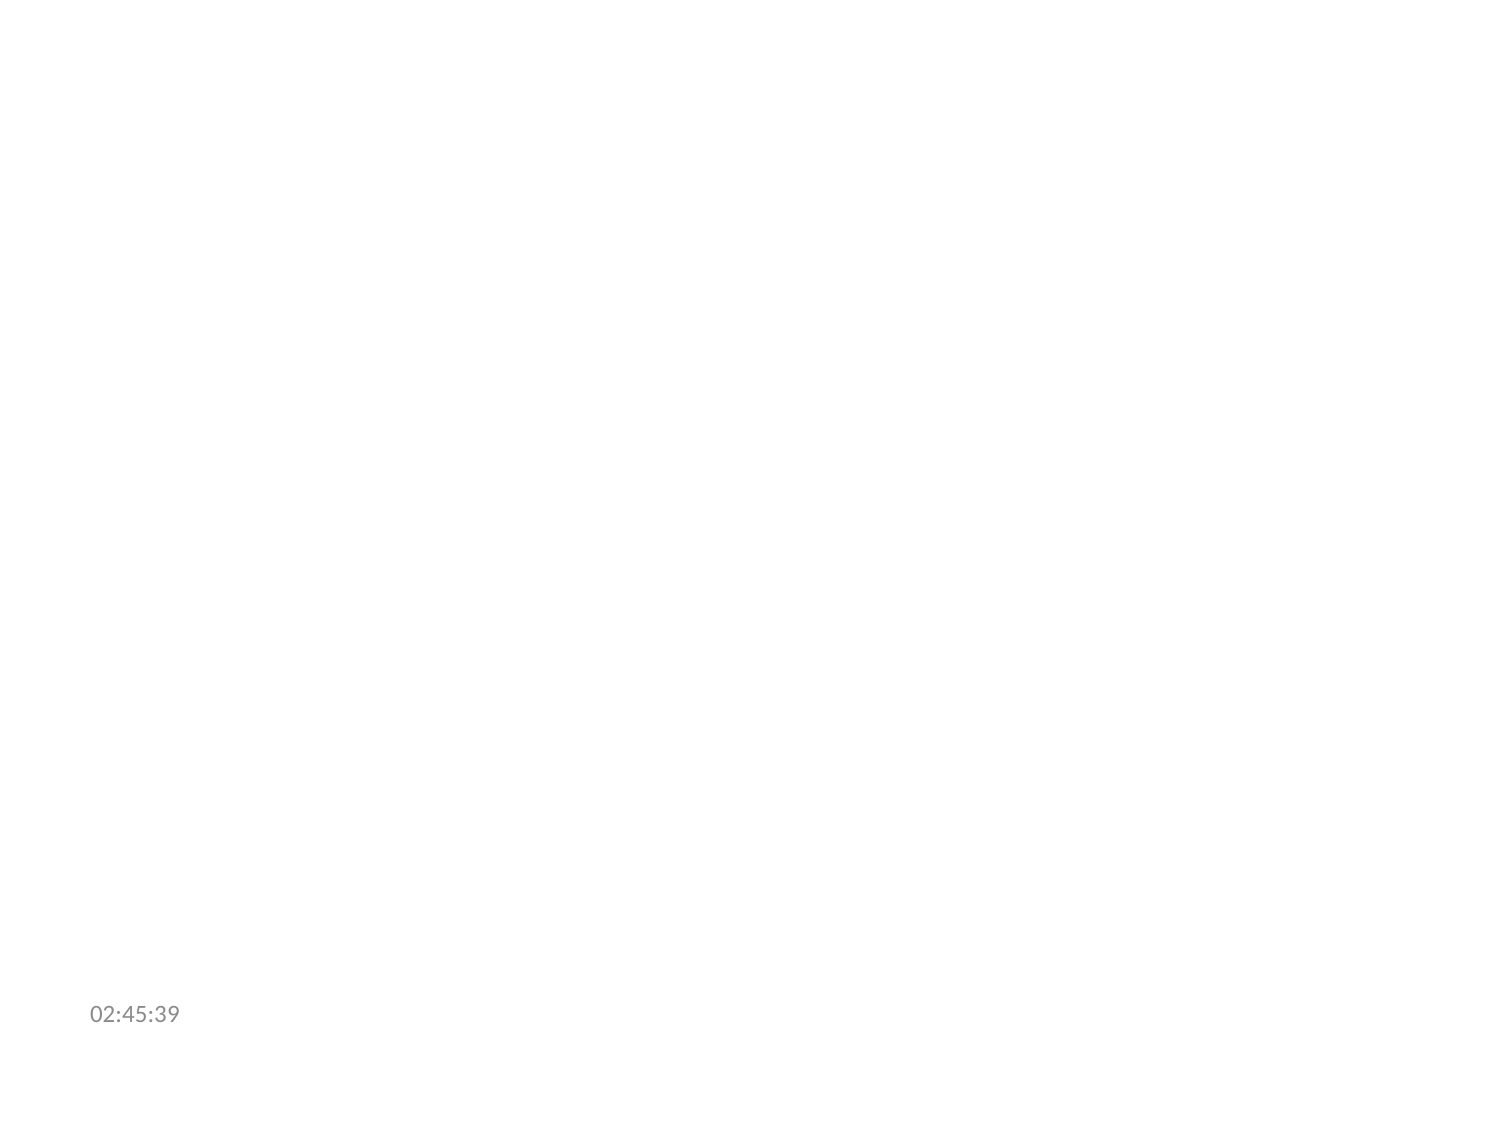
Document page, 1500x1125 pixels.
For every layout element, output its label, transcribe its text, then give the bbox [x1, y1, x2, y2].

text_box 15:35:09 [75, 982, 425, 1043]
